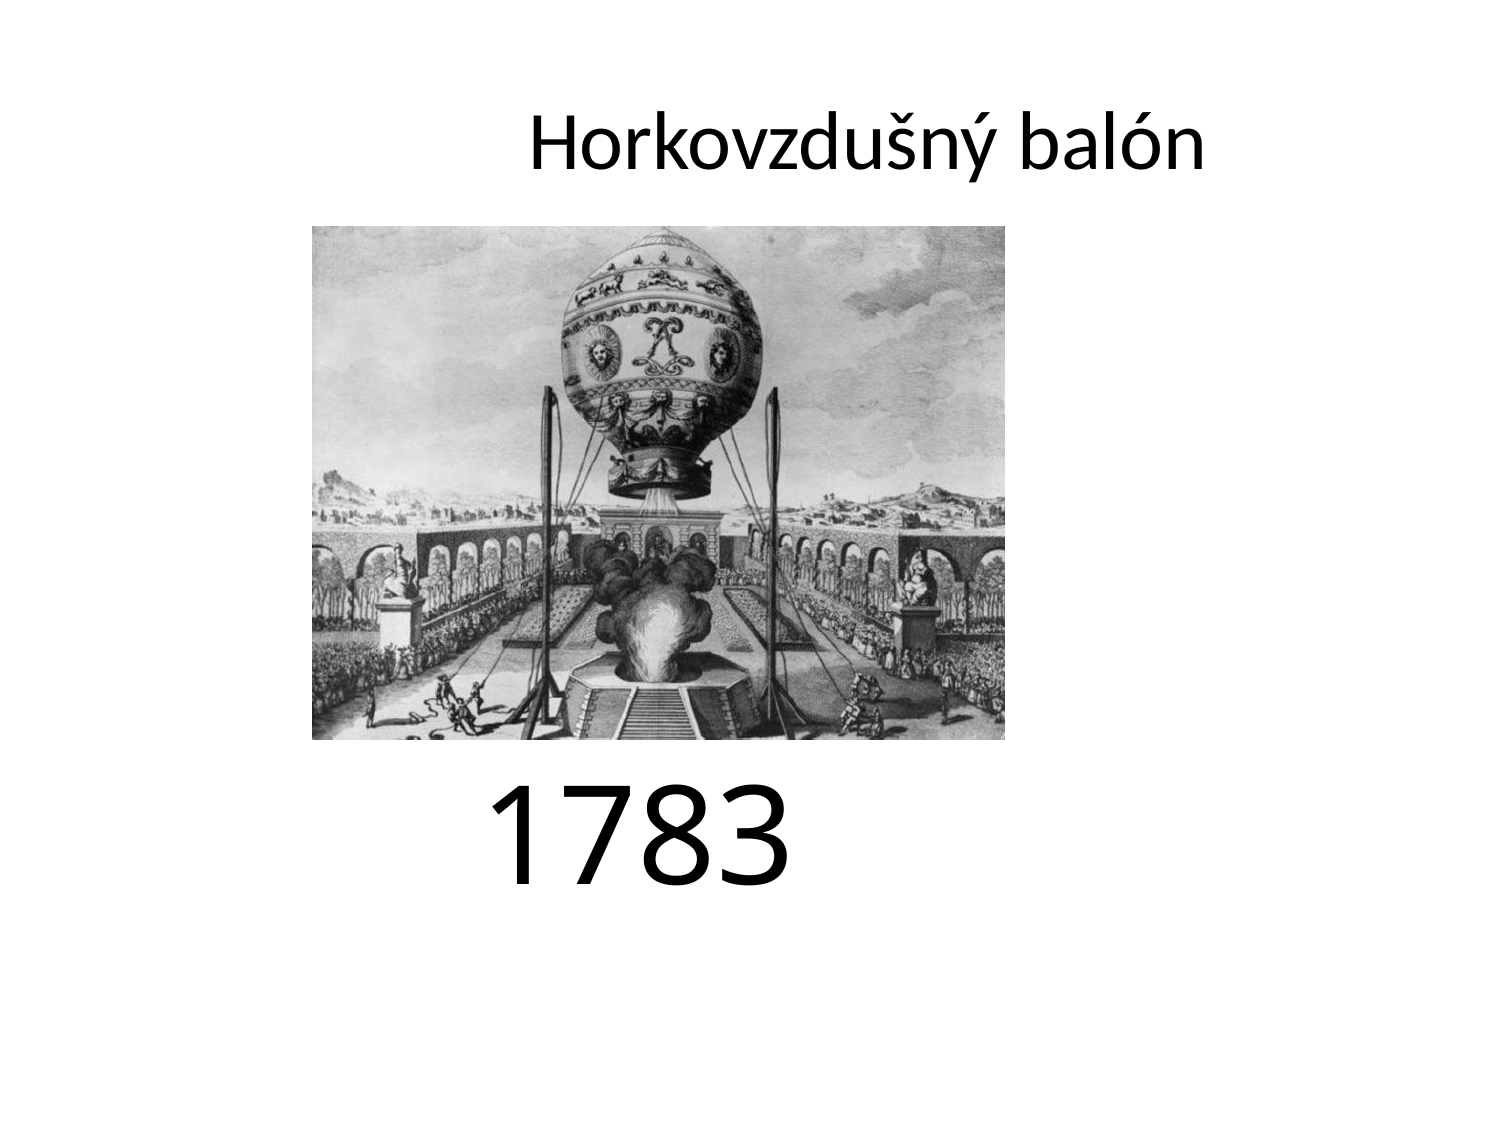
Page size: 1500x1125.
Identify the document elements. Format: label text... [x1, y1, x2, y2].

text_box 1783 [472, 749, 803, 920]
title Horkovzdušný balón [236, 75, 1500, 197]
picture [312, 226, 1006, 740]
